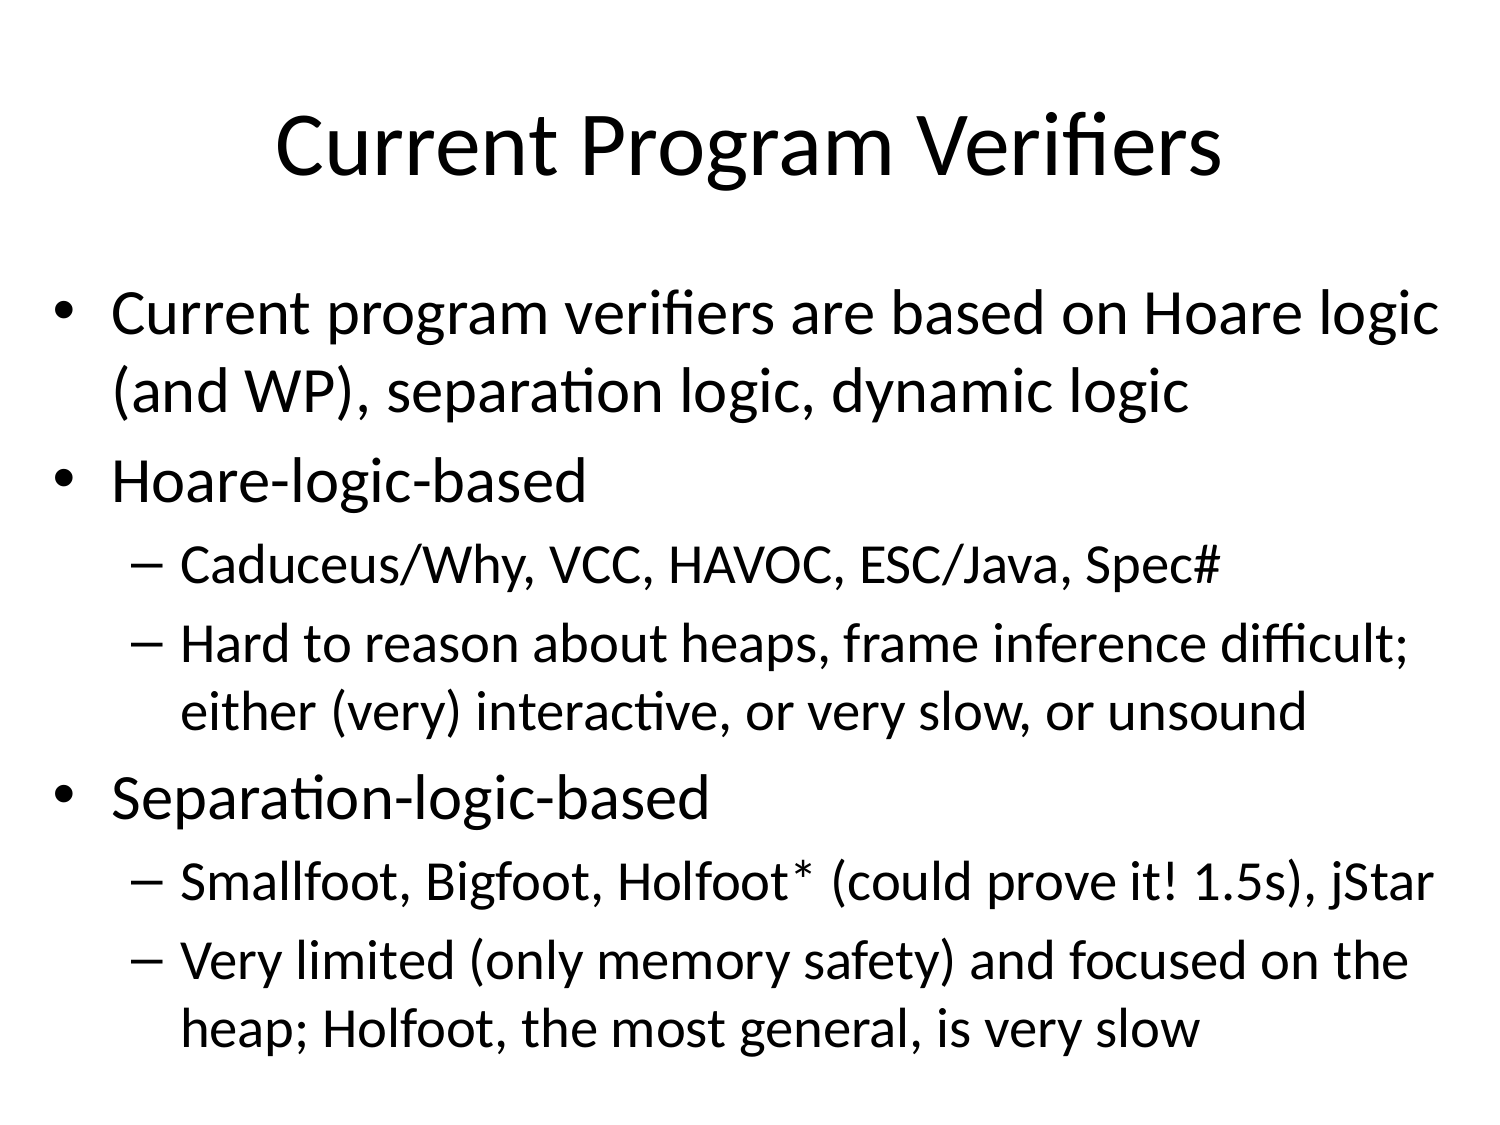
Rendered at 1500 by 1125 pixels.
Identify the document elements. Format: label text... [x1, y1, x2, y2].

title Current Program Verifiers [75, 45, 1425, 233]
list Current program verifiers are based on Hoare logic (and WP), separation logic, dynamic logic Hoare-logic-based Caduceus/Why, VCC, HAVOC, ESC/Java, Spec# Hard to reason about heaps, frame inference difficult; either (very) interactive, or very slow, or unsound Separation-logic-based Smallfoot, Bigfoot, Holfoot* (could prove it! 1.5s), jStar Very limited (only memory safety) and focused on the heap; Holfoot, the most general, is very slow [37, 262, 1463, 1075]
